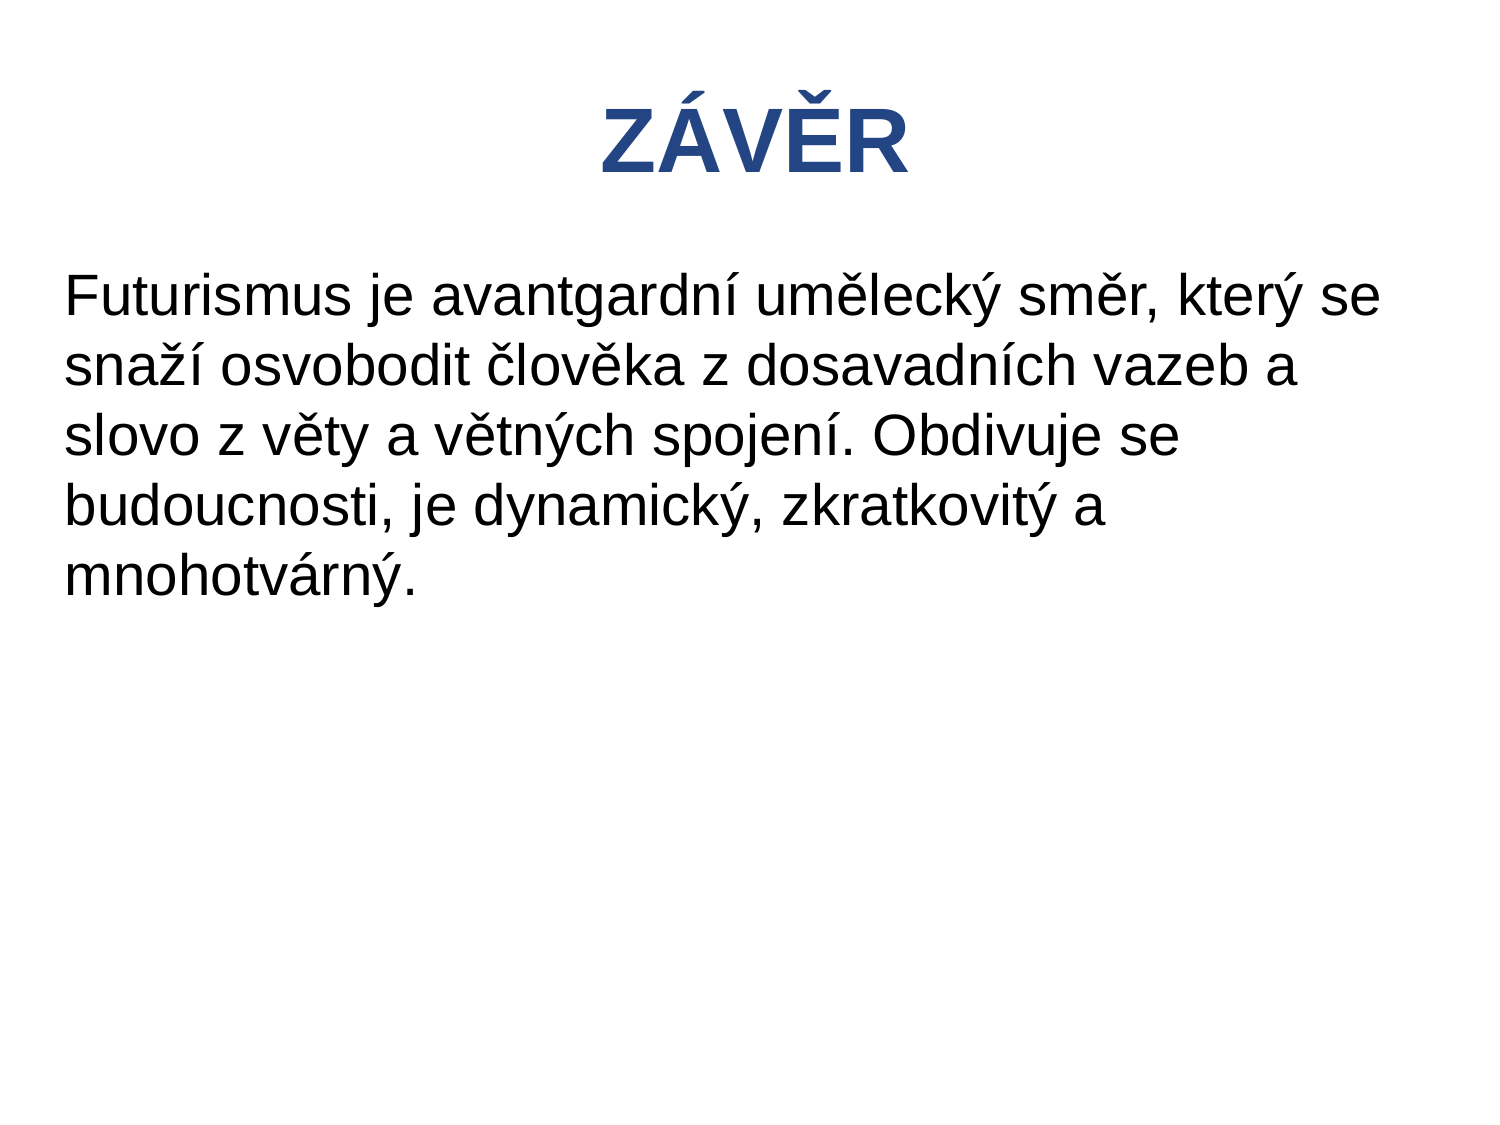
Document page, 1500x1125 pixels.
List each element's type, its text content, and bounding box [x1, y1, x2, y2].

text_box ZÁVĚR [49, 62, 1463, 199]
text_box Futurismus je avantgardní umělecký směr, který se snaží osvobodit člověka z dosavadních vazeb a slovo z věty a větných spojení. Obdivuje se budoucnosti, je dynamický, zkratkovitý a mnohotvárný. [49, 249, 1463, 615]
